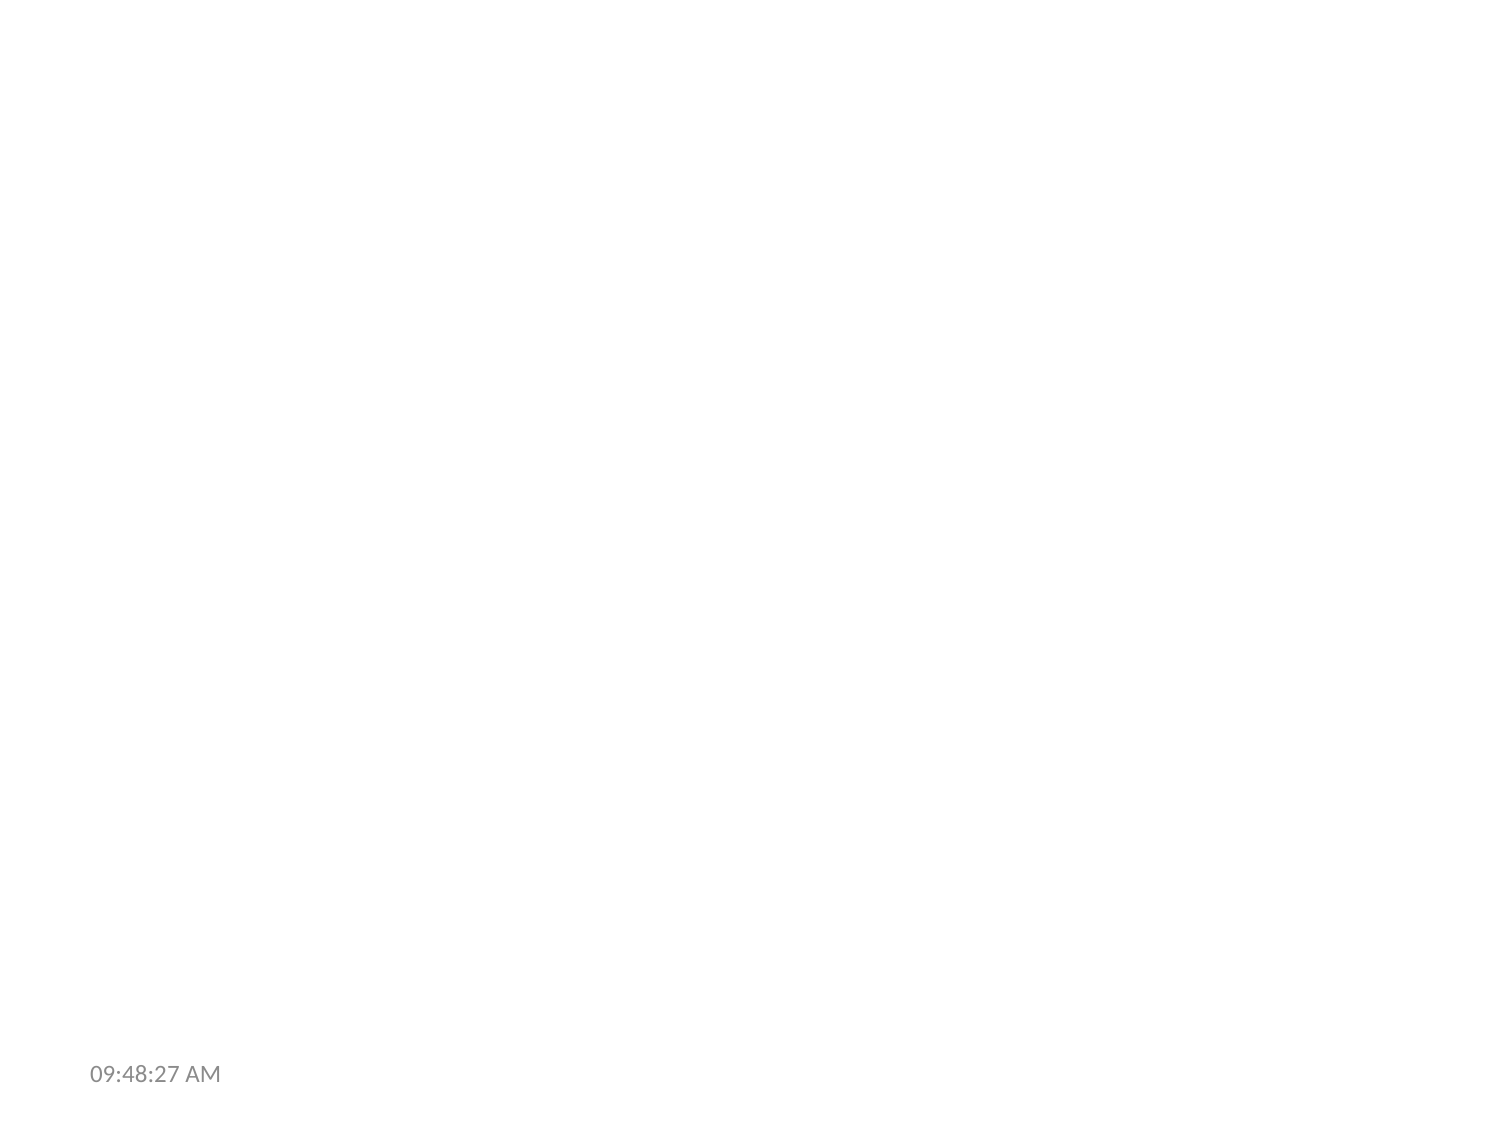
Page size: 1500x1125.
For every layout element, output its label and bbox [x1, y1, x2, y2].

slide_number [75, 1042, 425, 1103]
